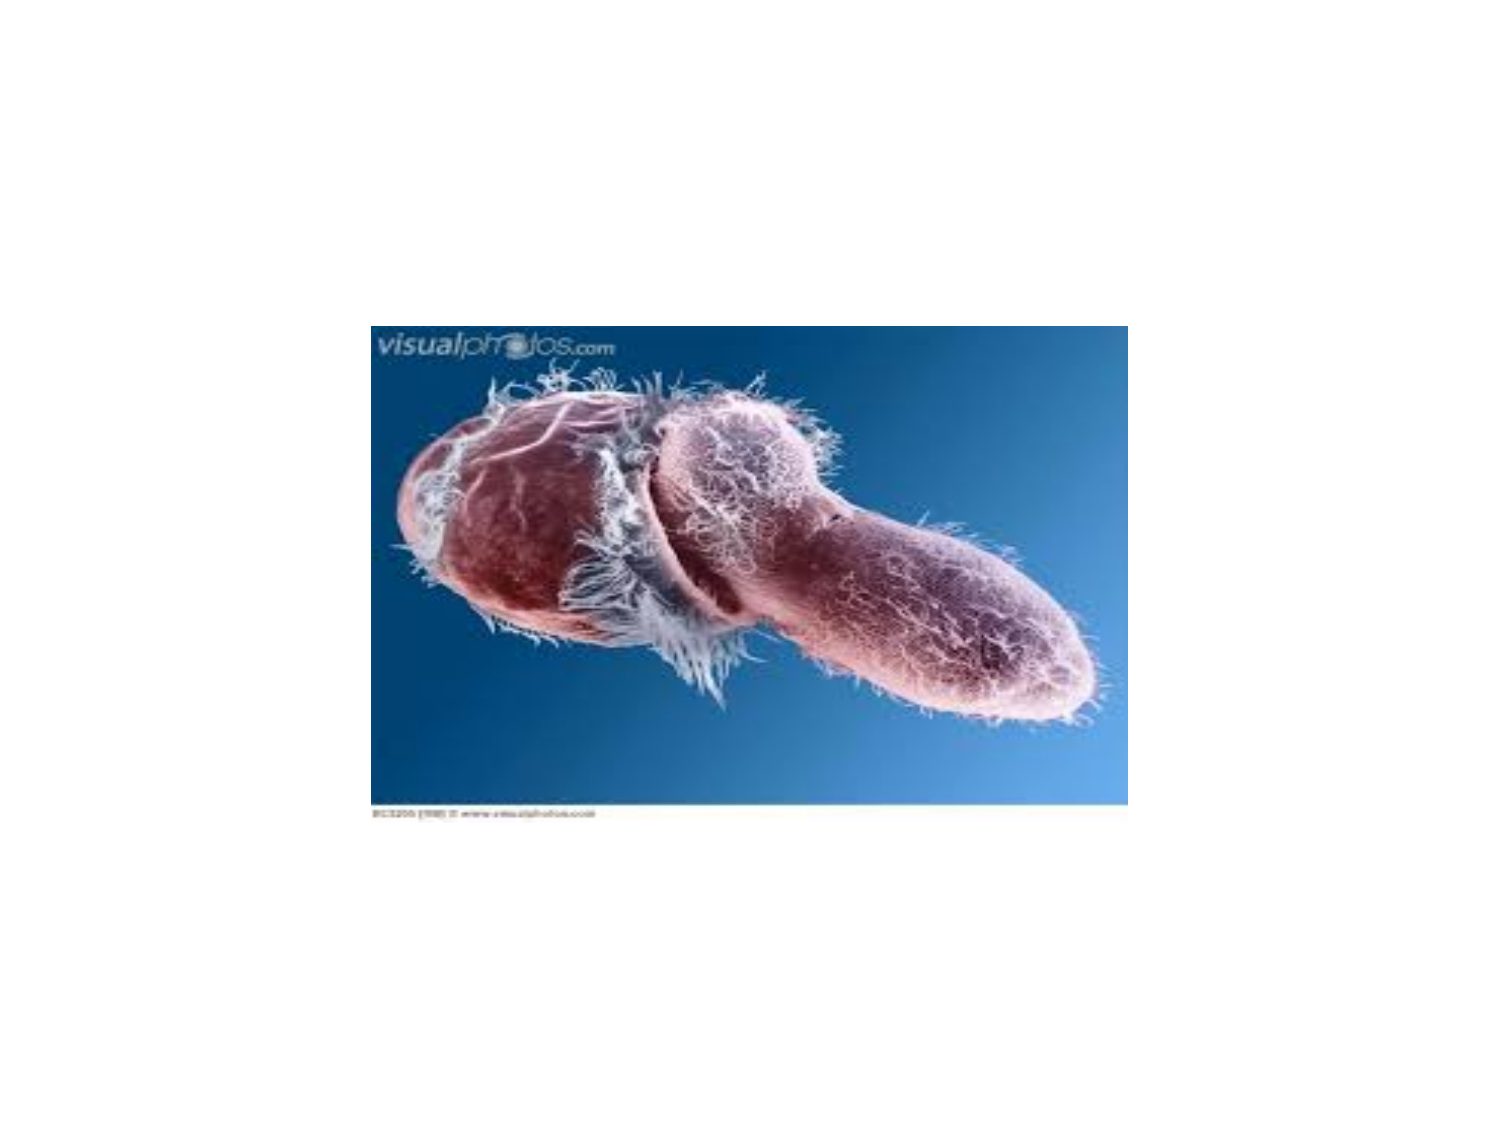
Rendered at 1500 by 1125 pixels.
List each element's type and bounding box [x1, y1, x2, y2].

picture [371, 326, 1129, 823]
